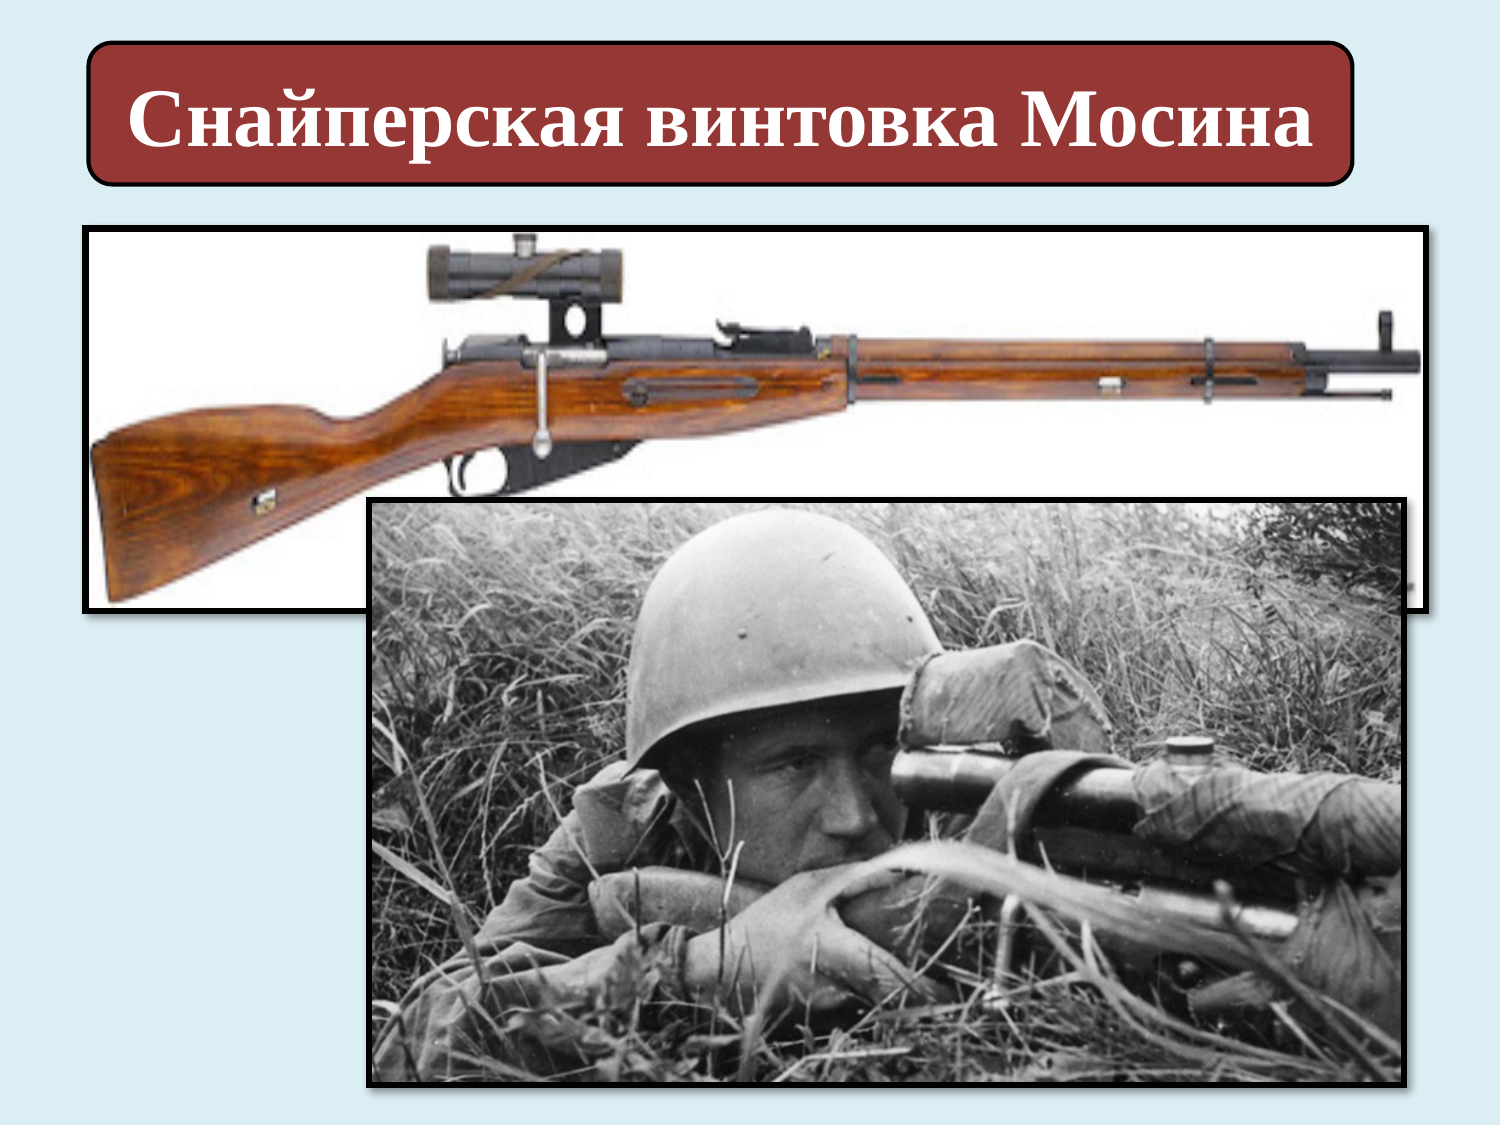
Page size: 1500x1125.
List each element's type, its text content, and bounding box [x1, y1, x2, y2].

picture [88, 231, 1424, 1083]
text_box Снайперская винтовка Мосина [86, 40, 1355, 187]
